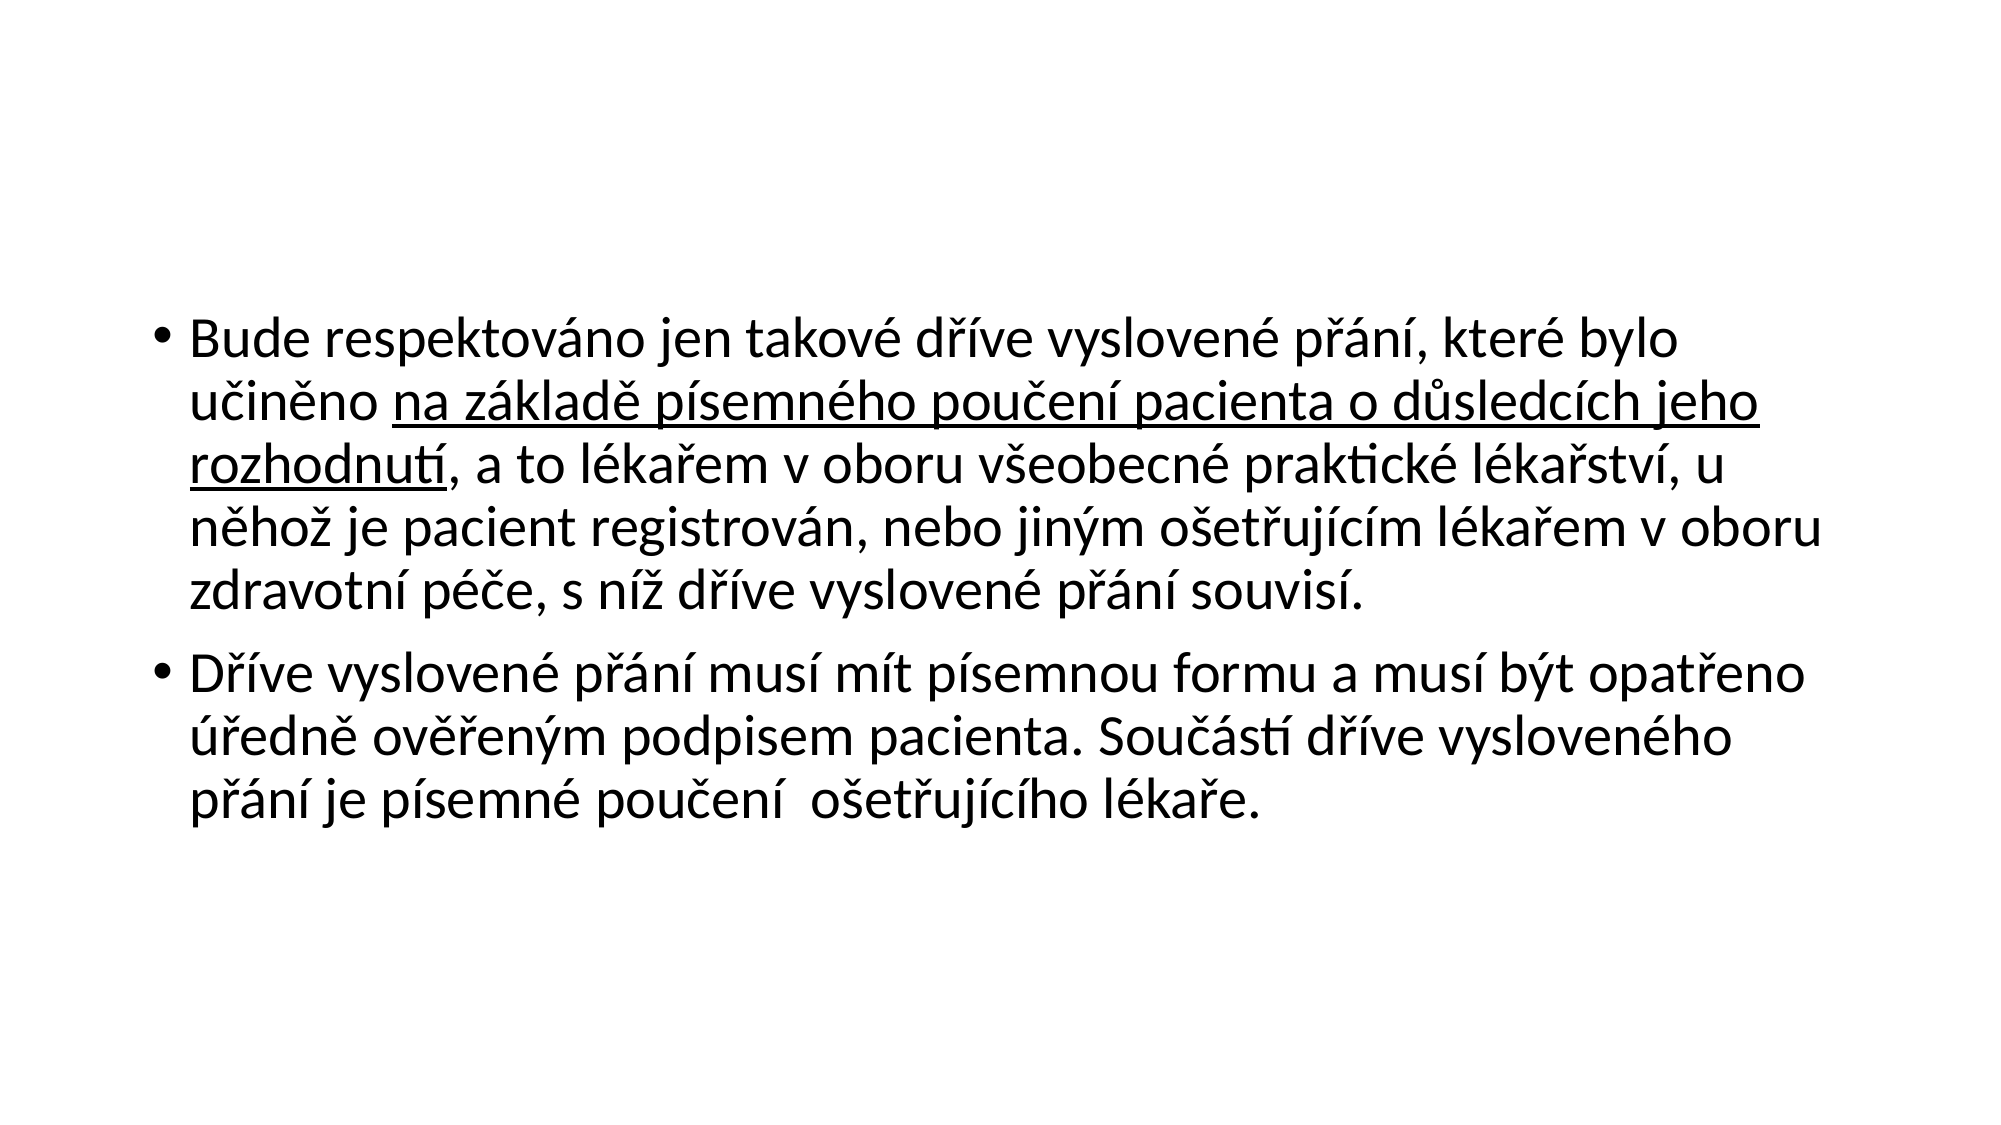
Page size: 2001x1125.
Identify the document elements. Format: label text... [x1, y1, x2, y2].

list Bude respektováno jen takové dříve vyslovené přání, které bylo učiněno na základě písemného poučení pacienta o důsledcích jeho rozhodnutí, a to lékařem v oboru všeobecné praktické lékařství, u něhož je pacient registrován, nebo jiným ošetřujícím lékařem v oboru zdravotní péče, s níž dříve vyslovené přání souvisí. Dříve vyslovené přání musí mít písemnou formu a musí být opatřeno úředně ověřeným podpisem pacienta. Součástí dříve vysloveného přání je písemné poučení ošetřujícího lékaře. [137, 299, 1863, 1014]
